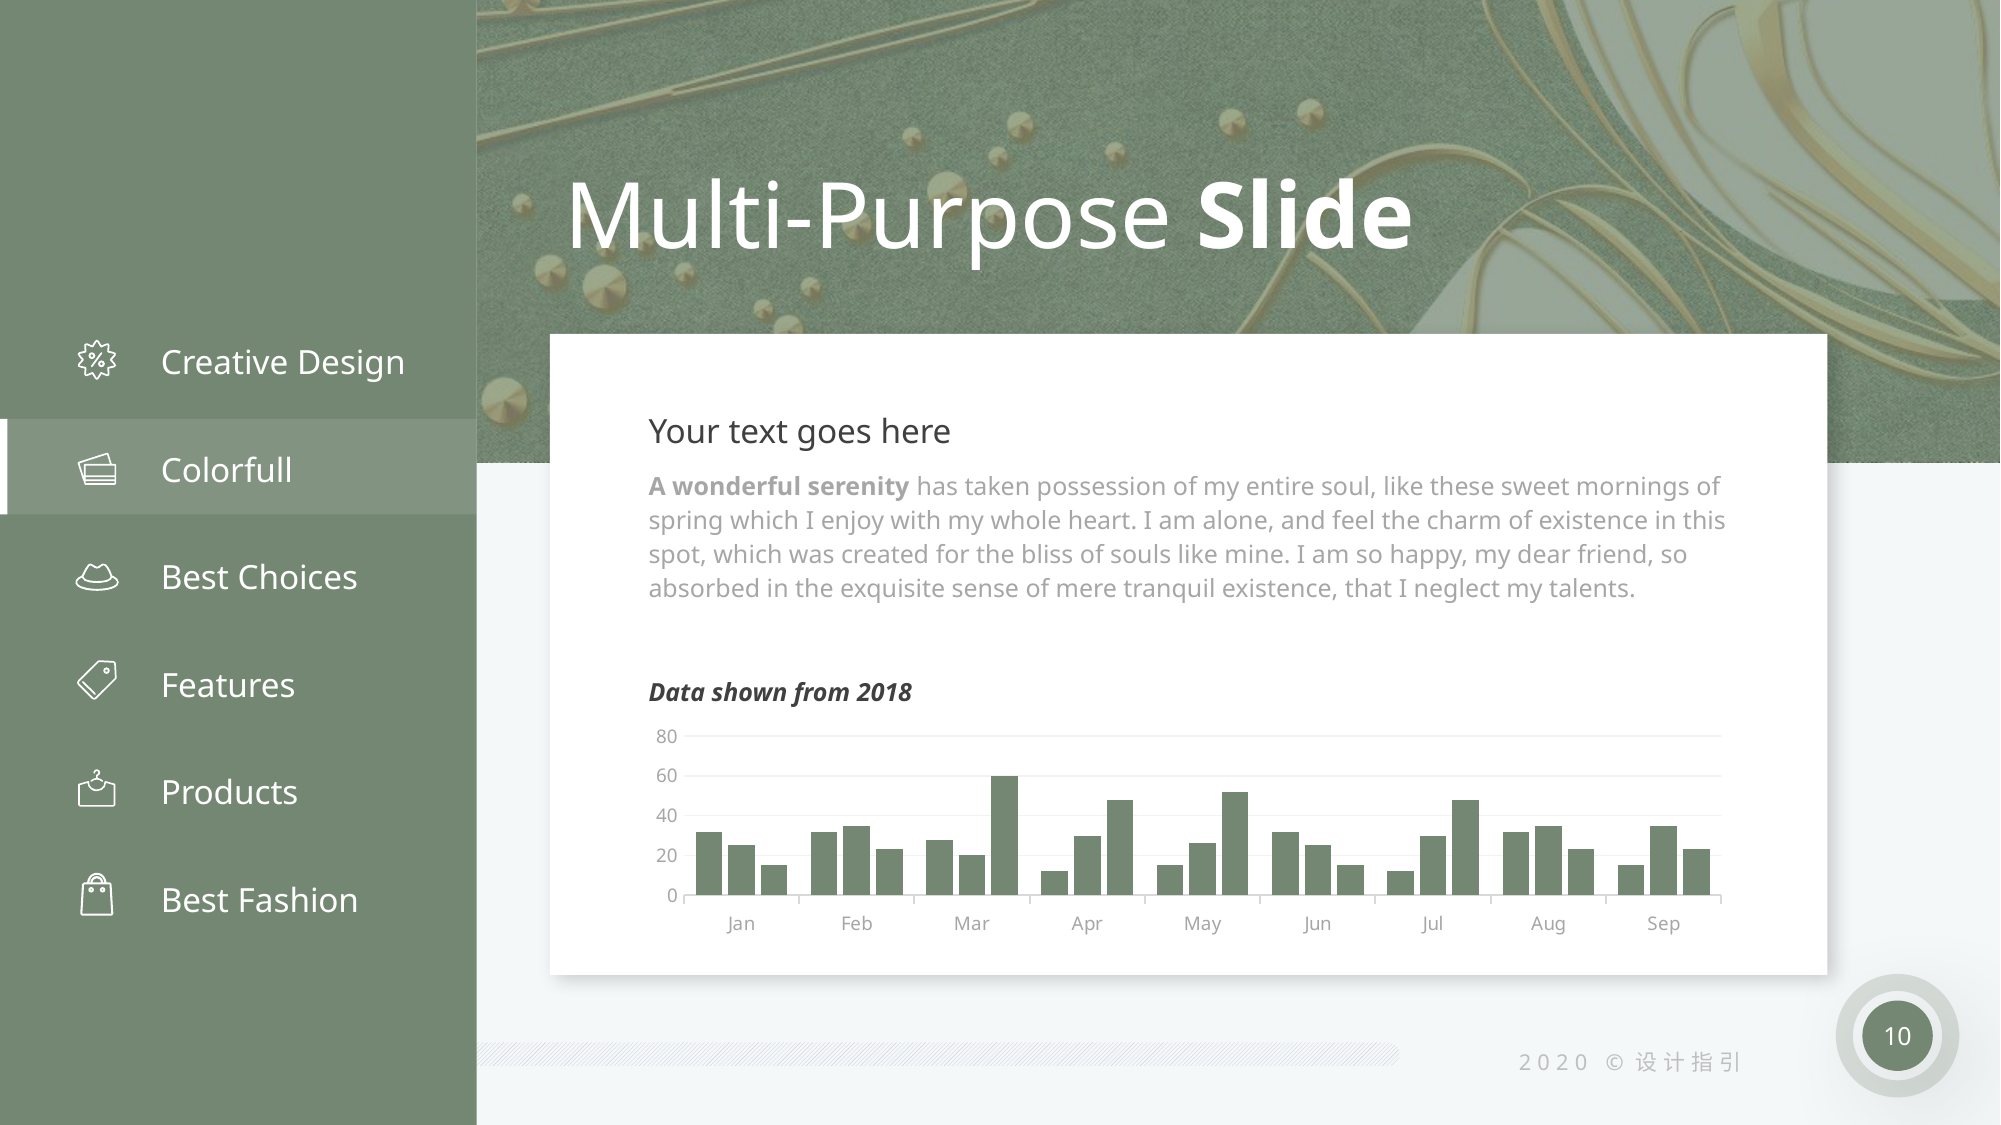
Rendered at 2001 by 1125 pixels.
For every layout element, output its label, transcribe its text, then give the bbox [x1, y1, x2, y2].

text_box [77, 441, 466, 497]
text_box [478, 1041, 1401, 1067]
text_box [0, 418, 477, 515]
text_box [633, 403, 1744, 610]
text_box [1835, 973, 1960, 1098]
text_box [77, 333, 466, 390]
text_box [0, 0, 476, 418]
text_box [80, 871, 466, 927]
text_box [78, 763, 466, 820]
text_box 2020 ©设计指引 [1504, 1041, 1835, 1083]
picture [476, 0, 2000, 463]
text_box [549, 463, 1828, 976]
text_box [76, 656, 466, 712]
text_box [633, 669, 1744, 942]
text_box [0, 463, 478, 1125]
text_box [74, 548, 466, 605]
